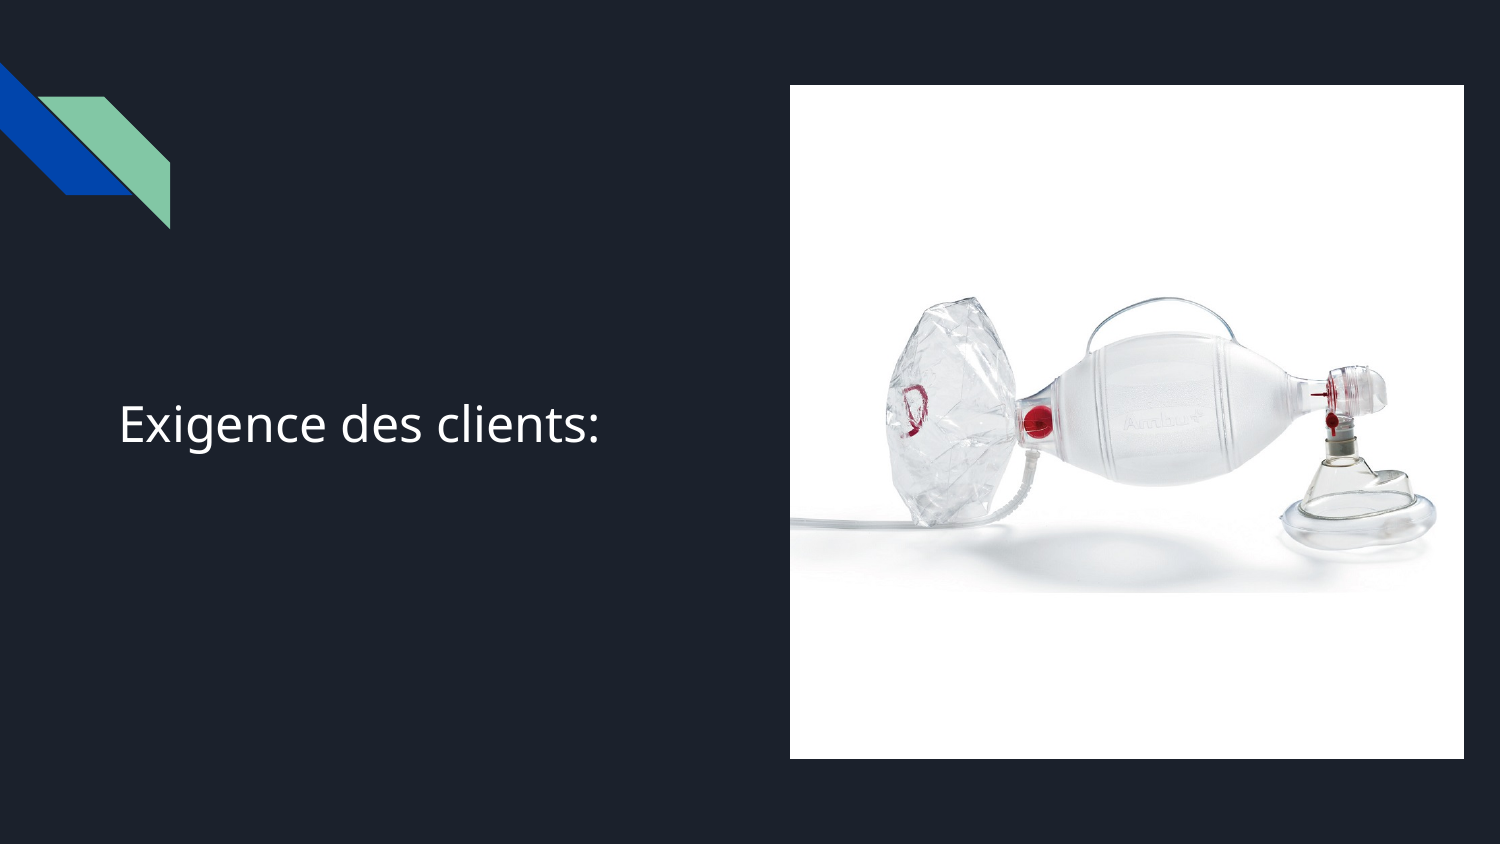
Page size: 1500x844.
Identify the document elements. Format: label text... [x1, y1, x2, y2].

picture [789, 84, 1464, 759]
list Exigence des clients: [79, 368, 723, 475]
